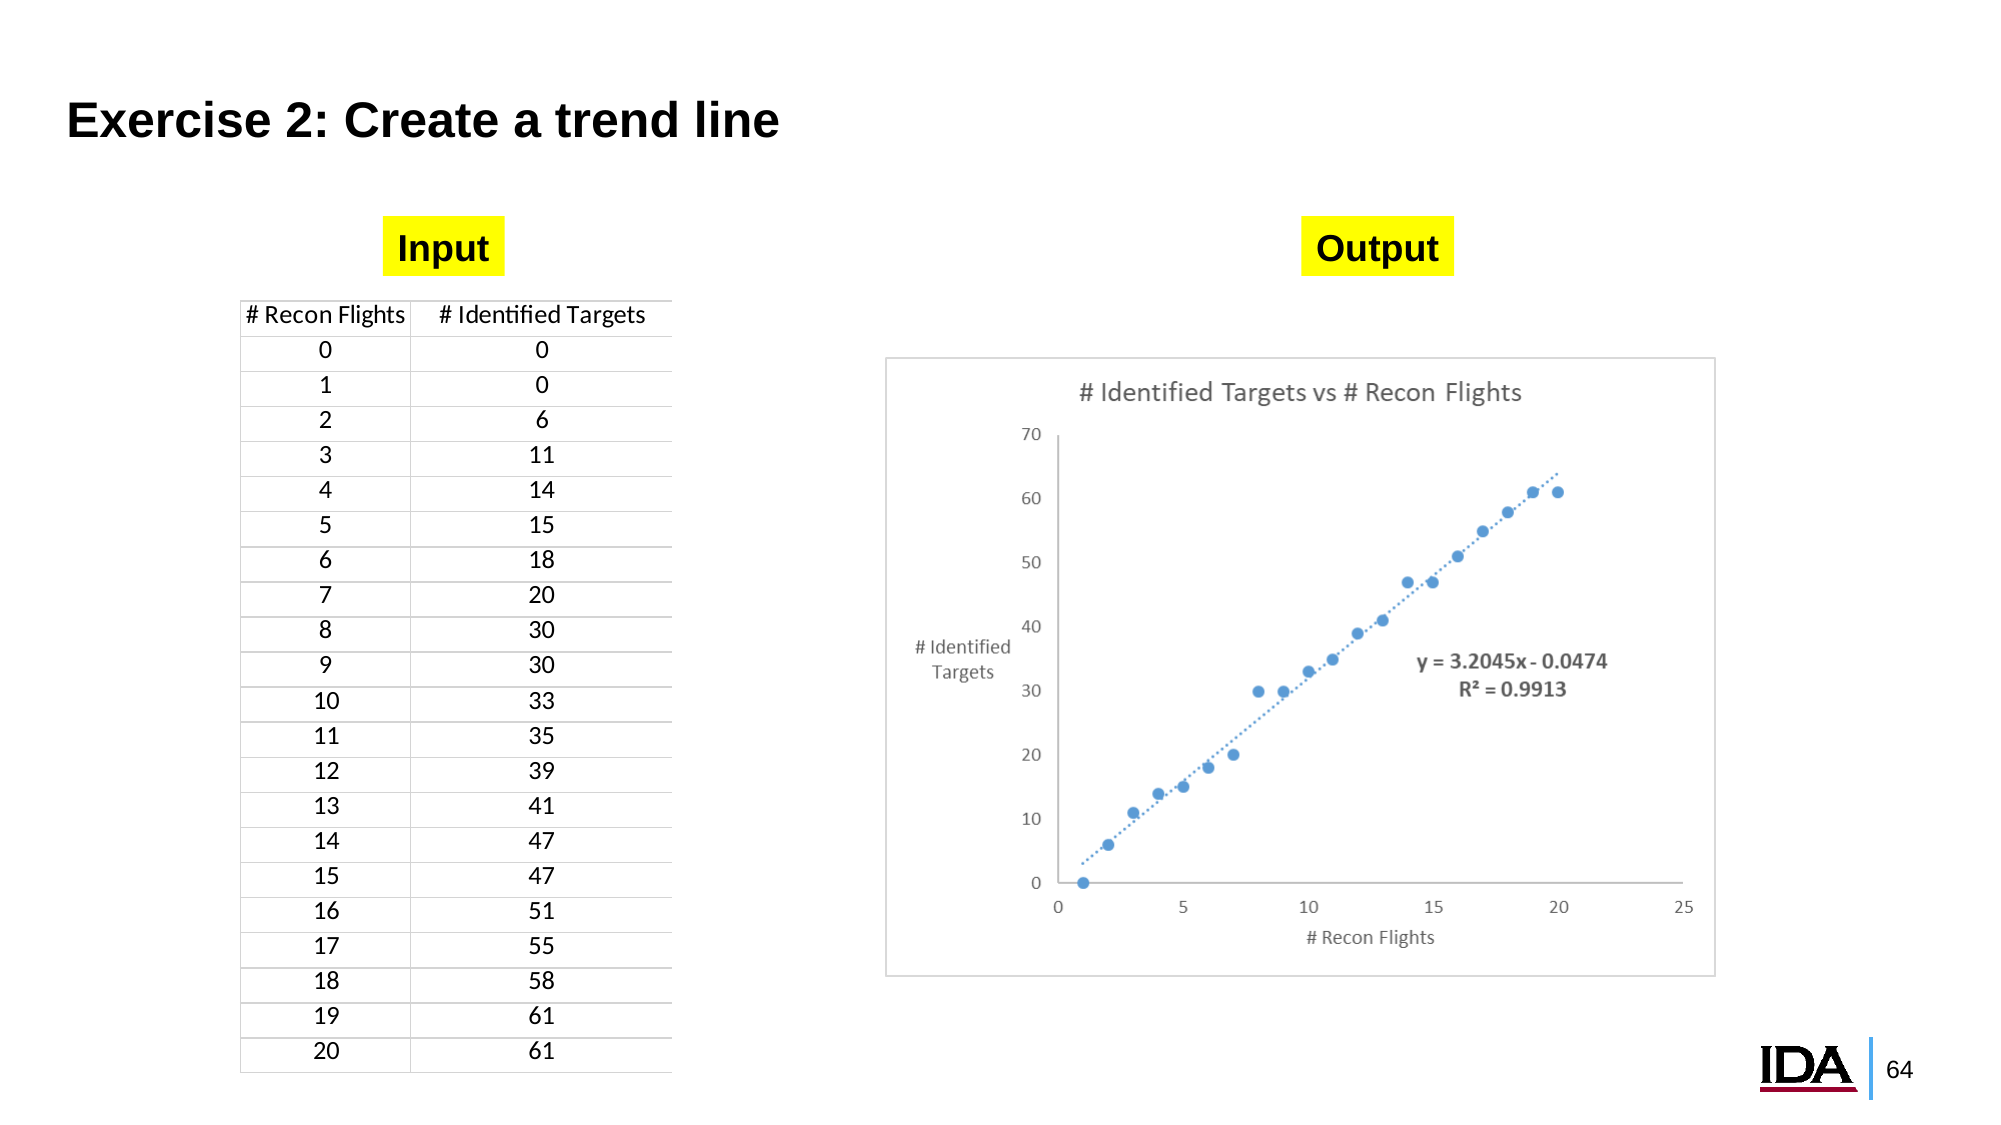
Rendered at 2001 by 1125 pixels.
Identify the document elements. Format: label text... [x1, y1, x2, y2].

text_box Input [382, 216, 505, 276]
picture [1760, 1046, 1858, 1092]
title Exercise 2: Create a trend line [51, 51, 1949, 185]
picture [239, 300, 674, 1075]
text_box Output [1301, 216, 1455, 276]
picture [885, 357, 1716, 977]
